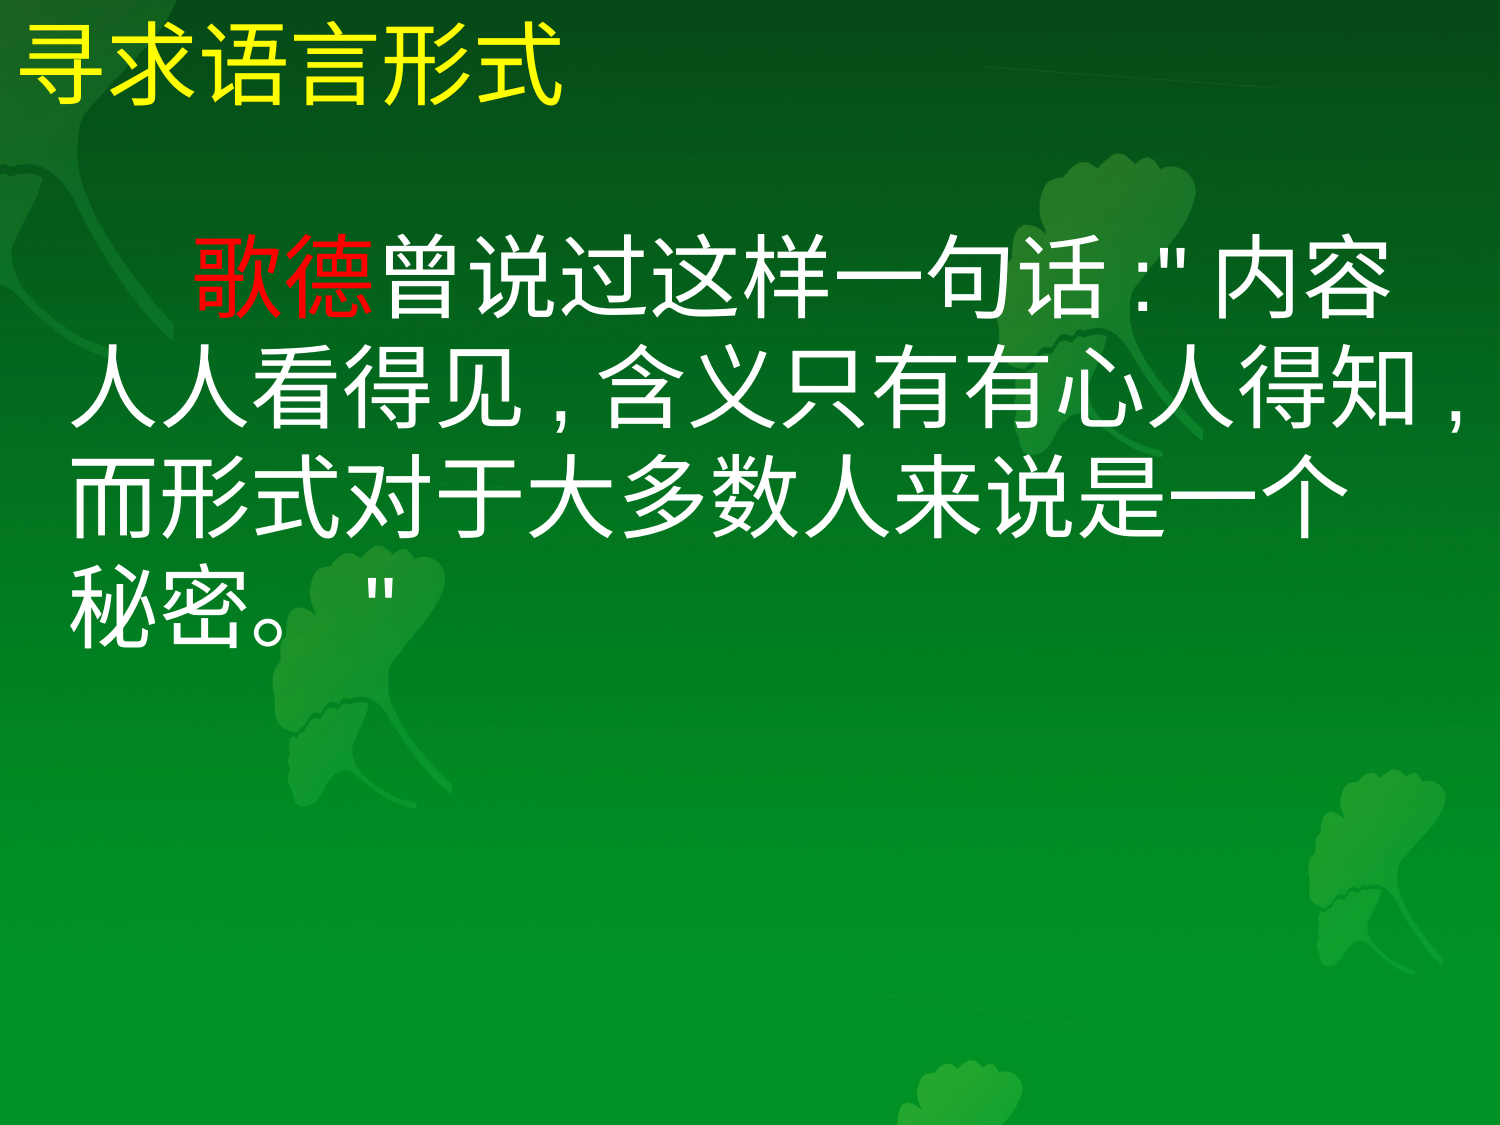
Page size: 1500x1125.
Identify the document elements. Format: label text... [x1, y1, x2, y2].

picture [0, 0, 1500, 1125]
text_box 寻求语言形式 [0, 0, 938, 125]
text_box 歌德曾说过这样一句话:"内容人人看得见,含义只有有心人得知,而形式对于大多数人来说是一个秘密。" [52, 212, 1448, 667]
